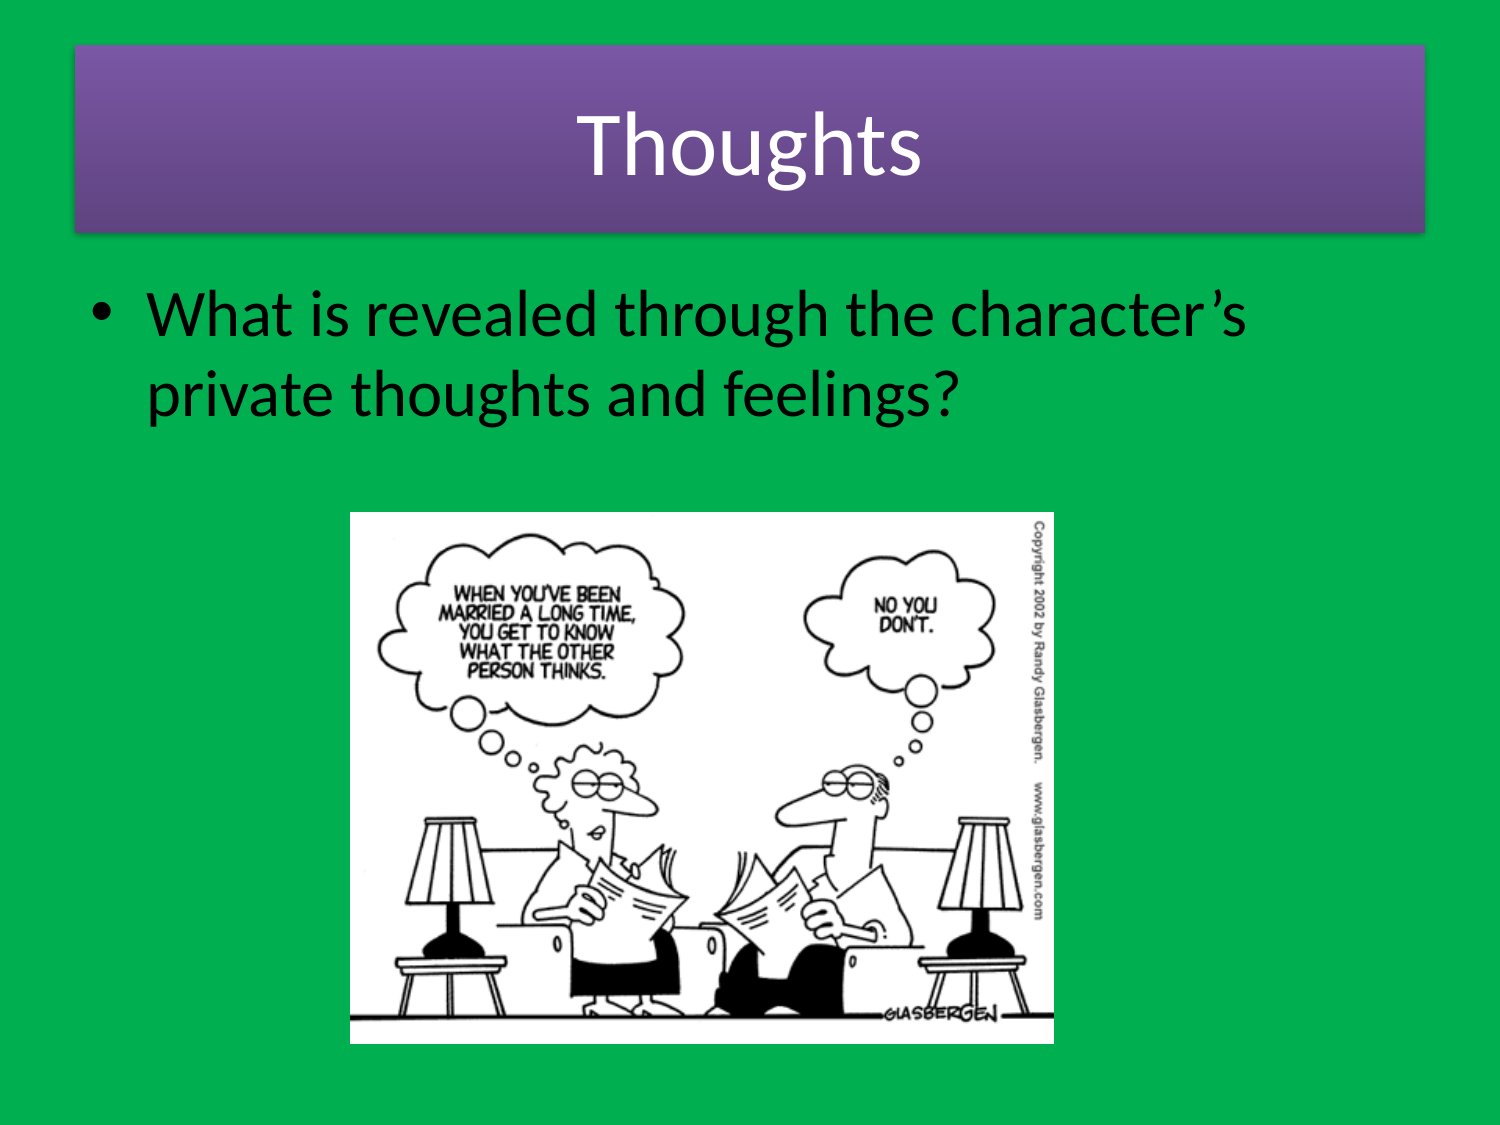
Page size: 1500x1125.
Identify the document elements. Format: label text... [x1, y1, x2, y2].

title Thoughts [75, 45, 1425, 233]
list What is revealed through the character’s private thoughts and feelings? [75, 262, 1425, 1005]
picture [349, 512, 1054, 1044]
